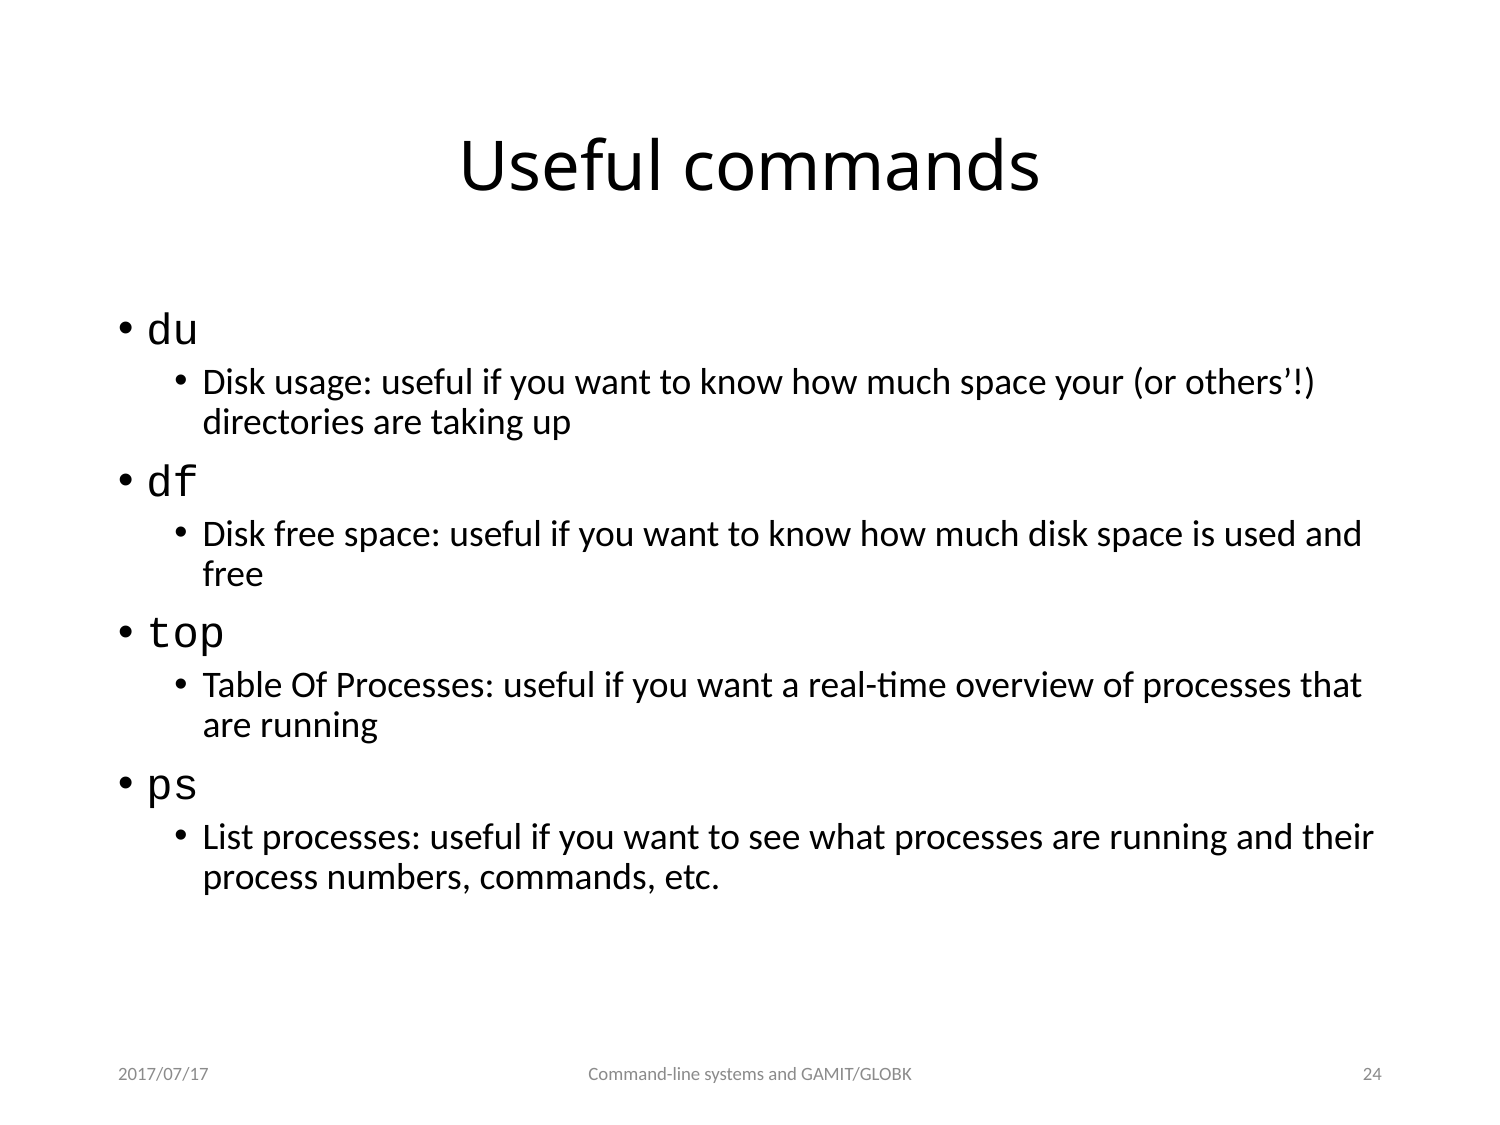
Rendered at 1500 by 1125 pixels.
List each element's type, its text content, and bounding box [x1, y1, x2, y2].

slide_number 23 [1059, 1042, 1397, 1103]
list du Disk usage: useful if you want to know how much space your (or others’!) directories are taking up df Disk free space: useful if you want to know how much disk space is used and free top Table Of Processes: useful if you want a real-time overview of processes that are running ps List processes: useful if you want to see what processes are running and their process numbers, commands, etc. [103, 299, 1397, 1014]
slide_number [103, 1042, 441, 1103]
footer Command-line systems and GAMIT/GLOBK [496, 1042, 1004, 1103]
title Useful commands [103, 59, 1397, 278]
